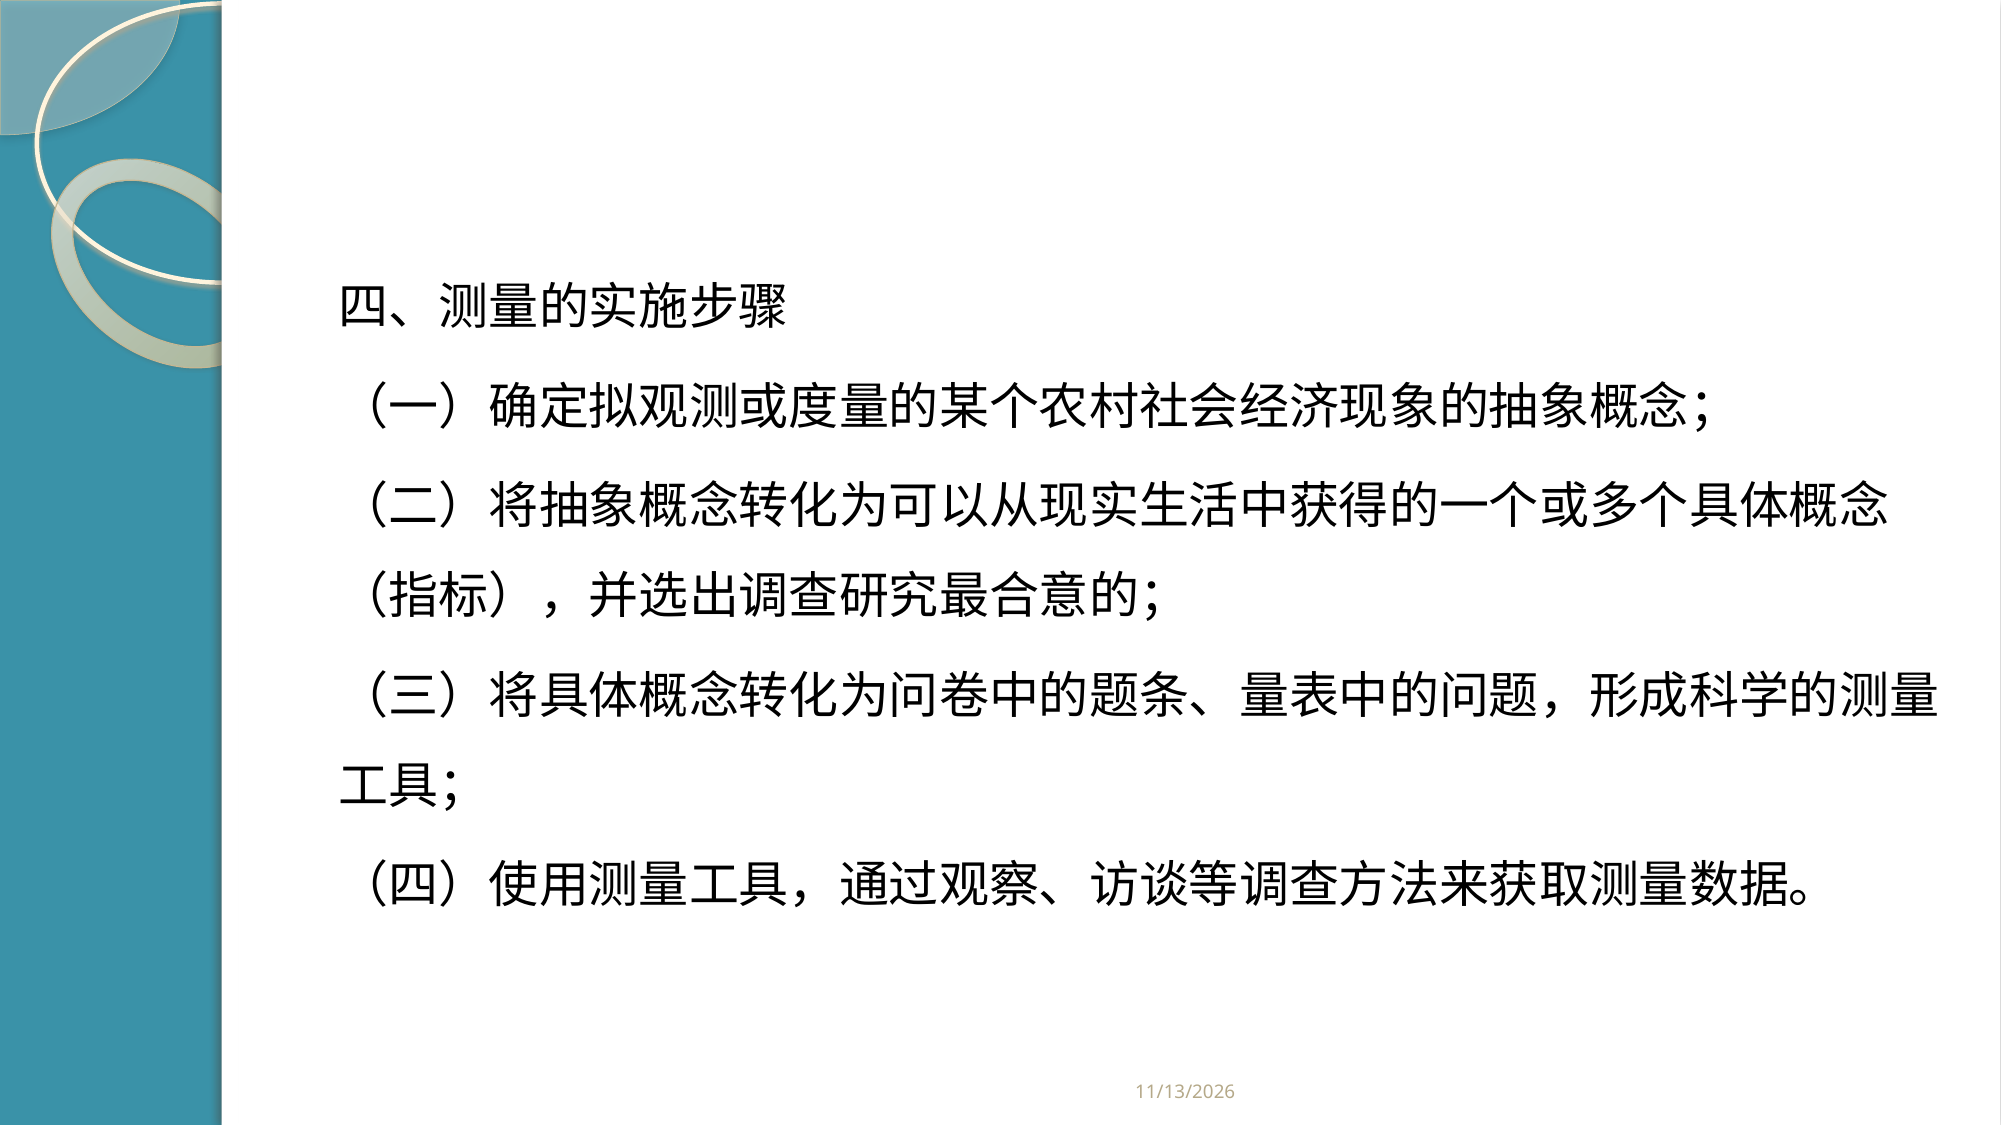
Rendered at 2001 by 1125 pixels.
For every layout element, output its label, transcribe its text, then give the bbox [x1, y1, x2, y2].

list 四、测量的实施步骤 （一）确定拟观测或度量的某个农村社会经济现象的抽象概念； （二）将抽象概念转化为可以从现实生活中获得的一个或多个具体概念（指标），并选出调查研究最合意的； （三）将具体概念转化为问卷中的题条、量表中的问题，形成科学的测量工具； （四）使用测量工具，通过观察、访谈等调查方法来获取测量数据。 [313, 237, 1954, 1057]
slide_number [783, 1034, 1250, 1113]
